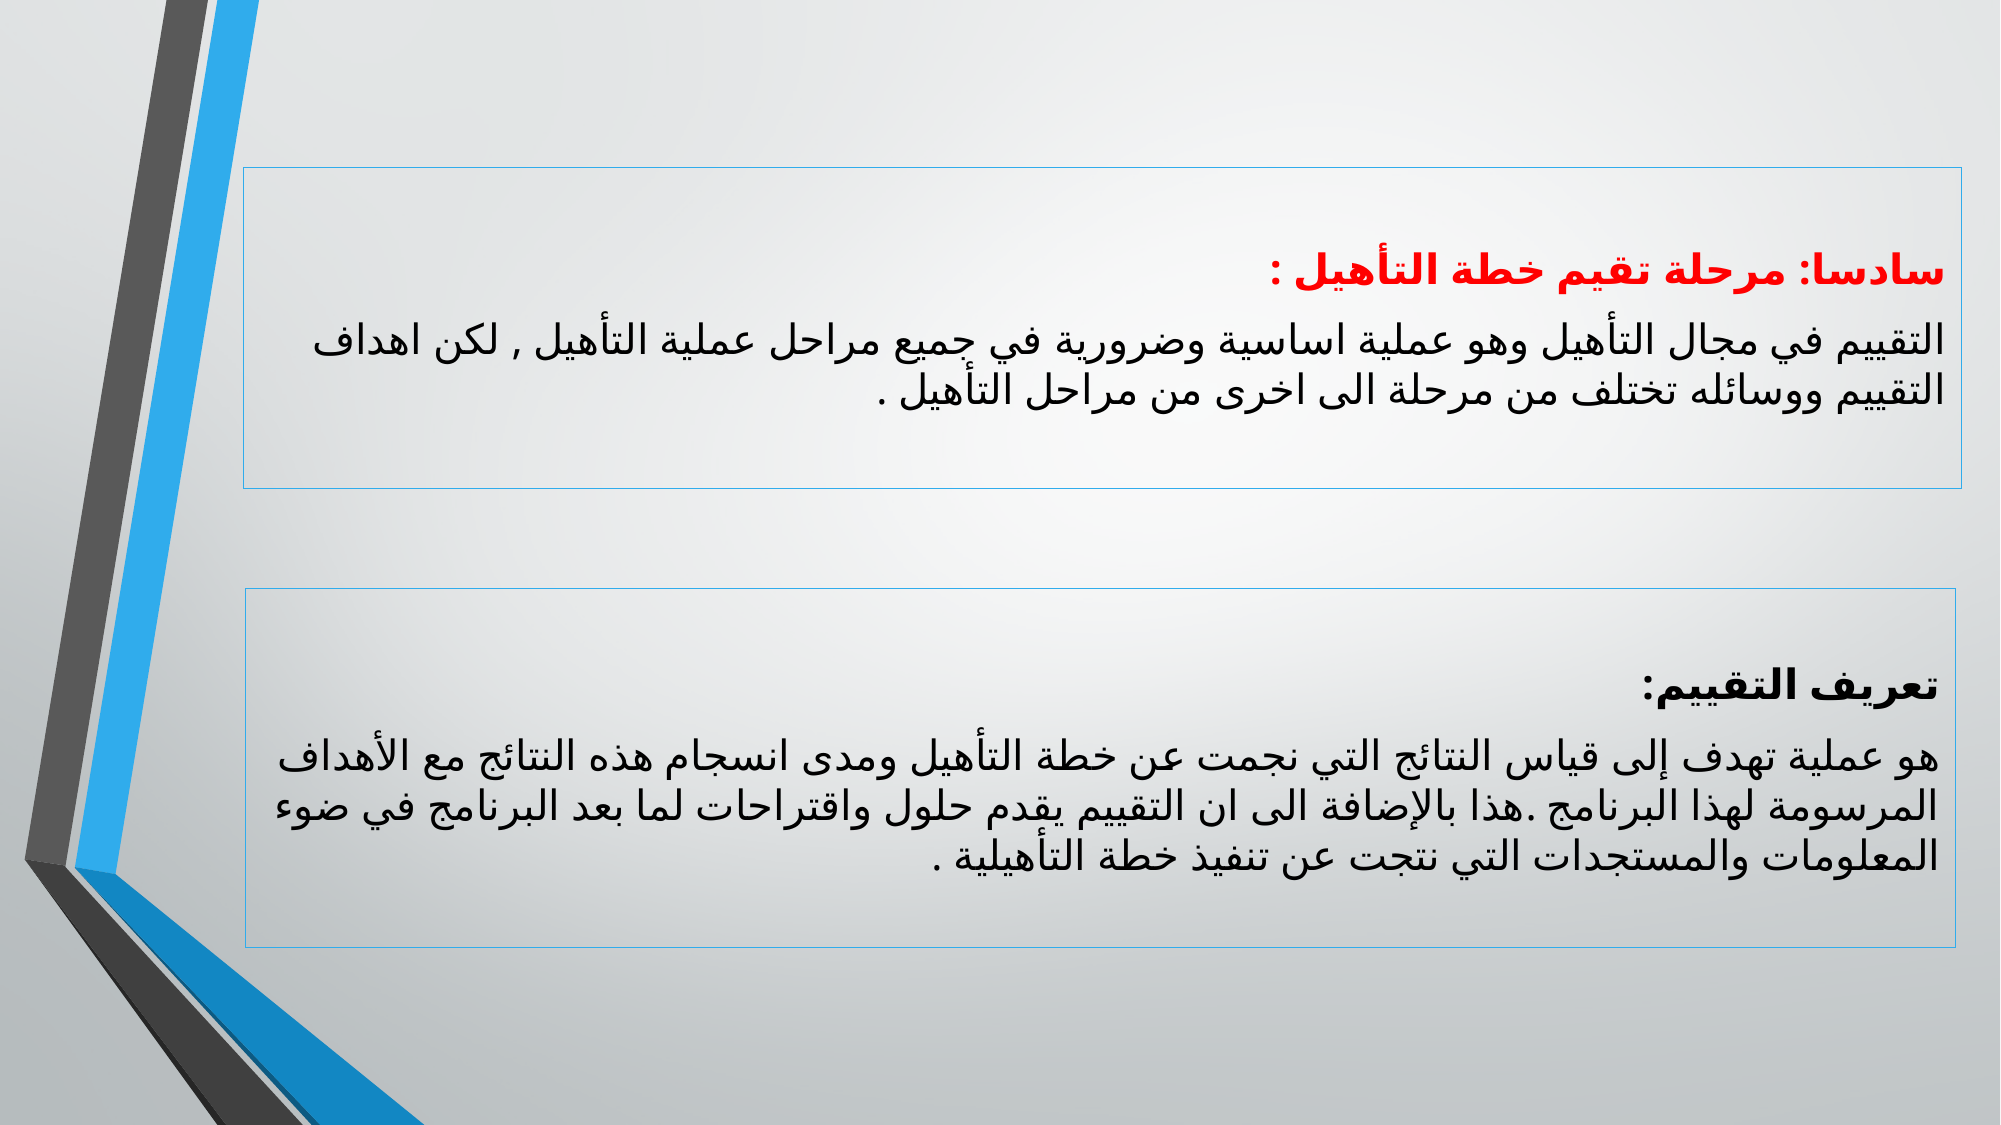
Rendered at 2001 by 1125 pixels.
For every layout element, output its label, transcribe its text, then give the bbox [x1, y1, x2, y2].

list سادسا: مرحلة تقيم خطة التأهيل : التقييم في مجال التأهيل وهو عملية اساسية وضرورية في جميع مراحل عملية التأهيل , لكن اهداف التقييم ووسائله تختلف من مرحلة الى اخرى من مراحل التأهيل . [243, 167, 1962, 489]
text_box تعريف التقييم: هو عملية تهدف إلى قياس النتائج التي نجمت عن خطة التأهيل ومدى انسجام هذه النتائج مع الأهداف المرسومة لهذا البرنامج .هذا بالإضافة الى ان التقييم يقدم حلول واقتراحات لما بعد البرنامج في ضوء المعلومات والمستجدات التي نتجت عن تنفيذ خطة التأهيلية . [245, 588, 1956, 948]
